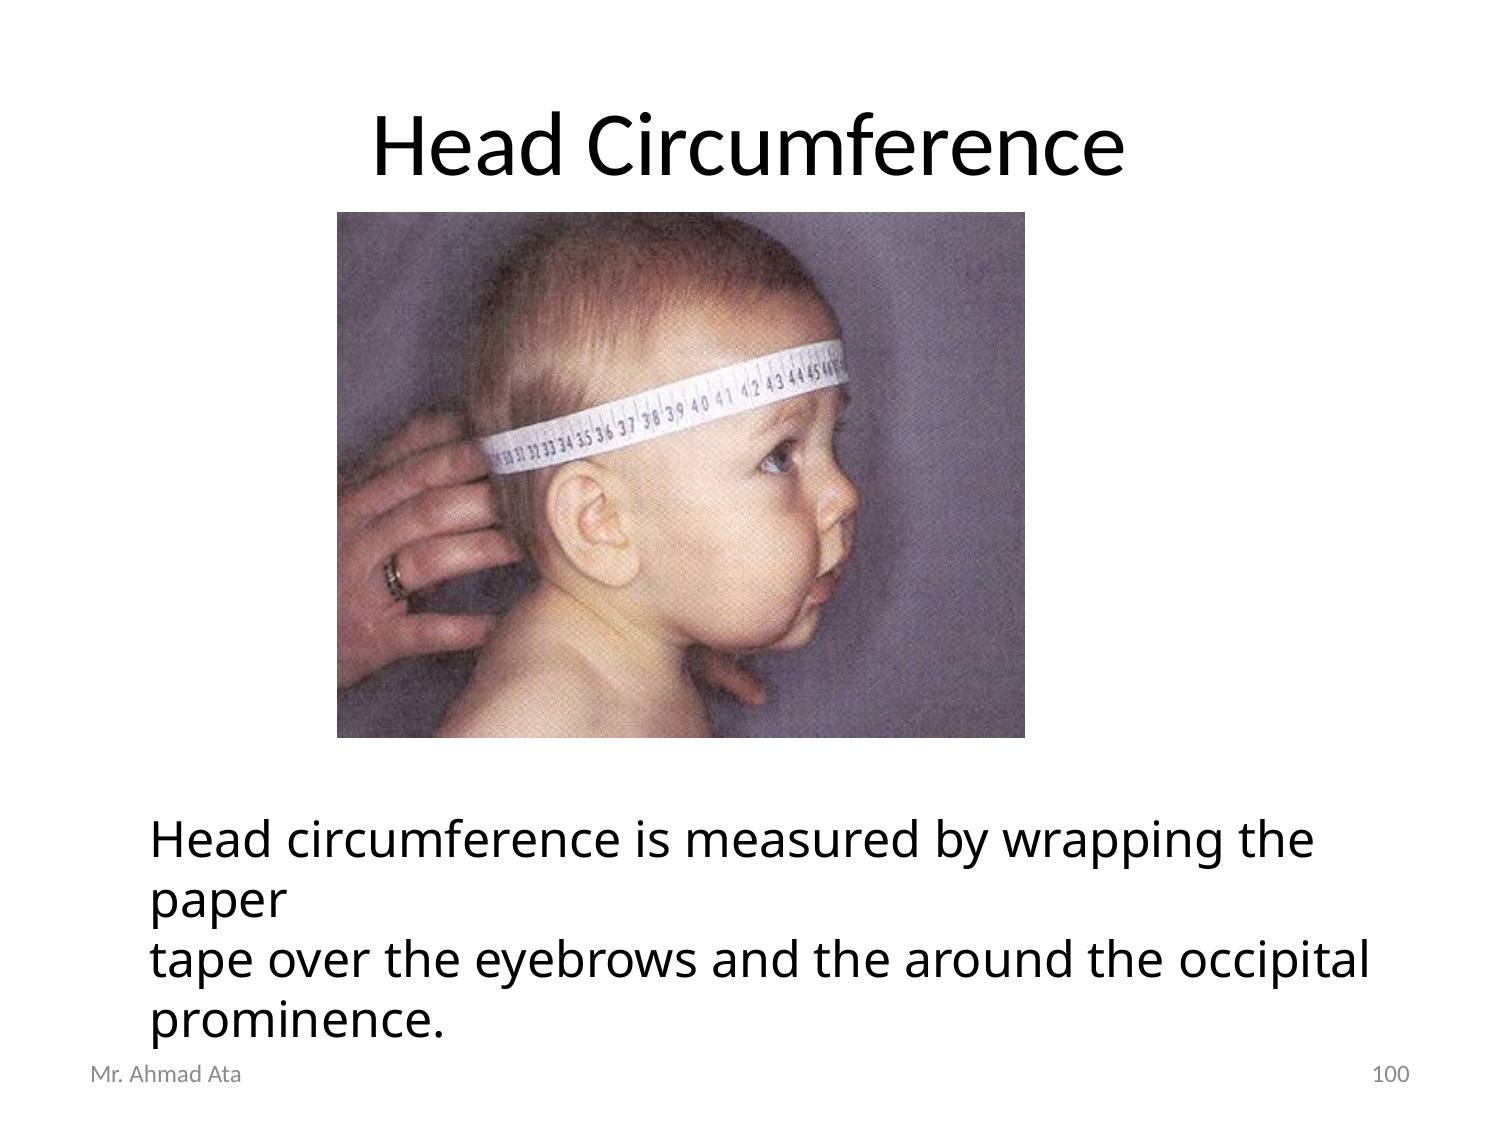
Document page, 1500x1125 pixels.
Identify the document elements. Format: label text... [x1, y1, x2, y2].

title Head Circumference [75, 45, 1425, 233]
text_box Head circumference is measured by wrapping the paper tape over the eyebrows and the around the occipital prominence. [134, 799, 1417, 1055]
slide_number 100 [1074, 1042, 1425, 1103]
slide_number Mr. Ahmad Ata [75, 1042, 425, 1103]
picture [337, 212, 1026, 738]
